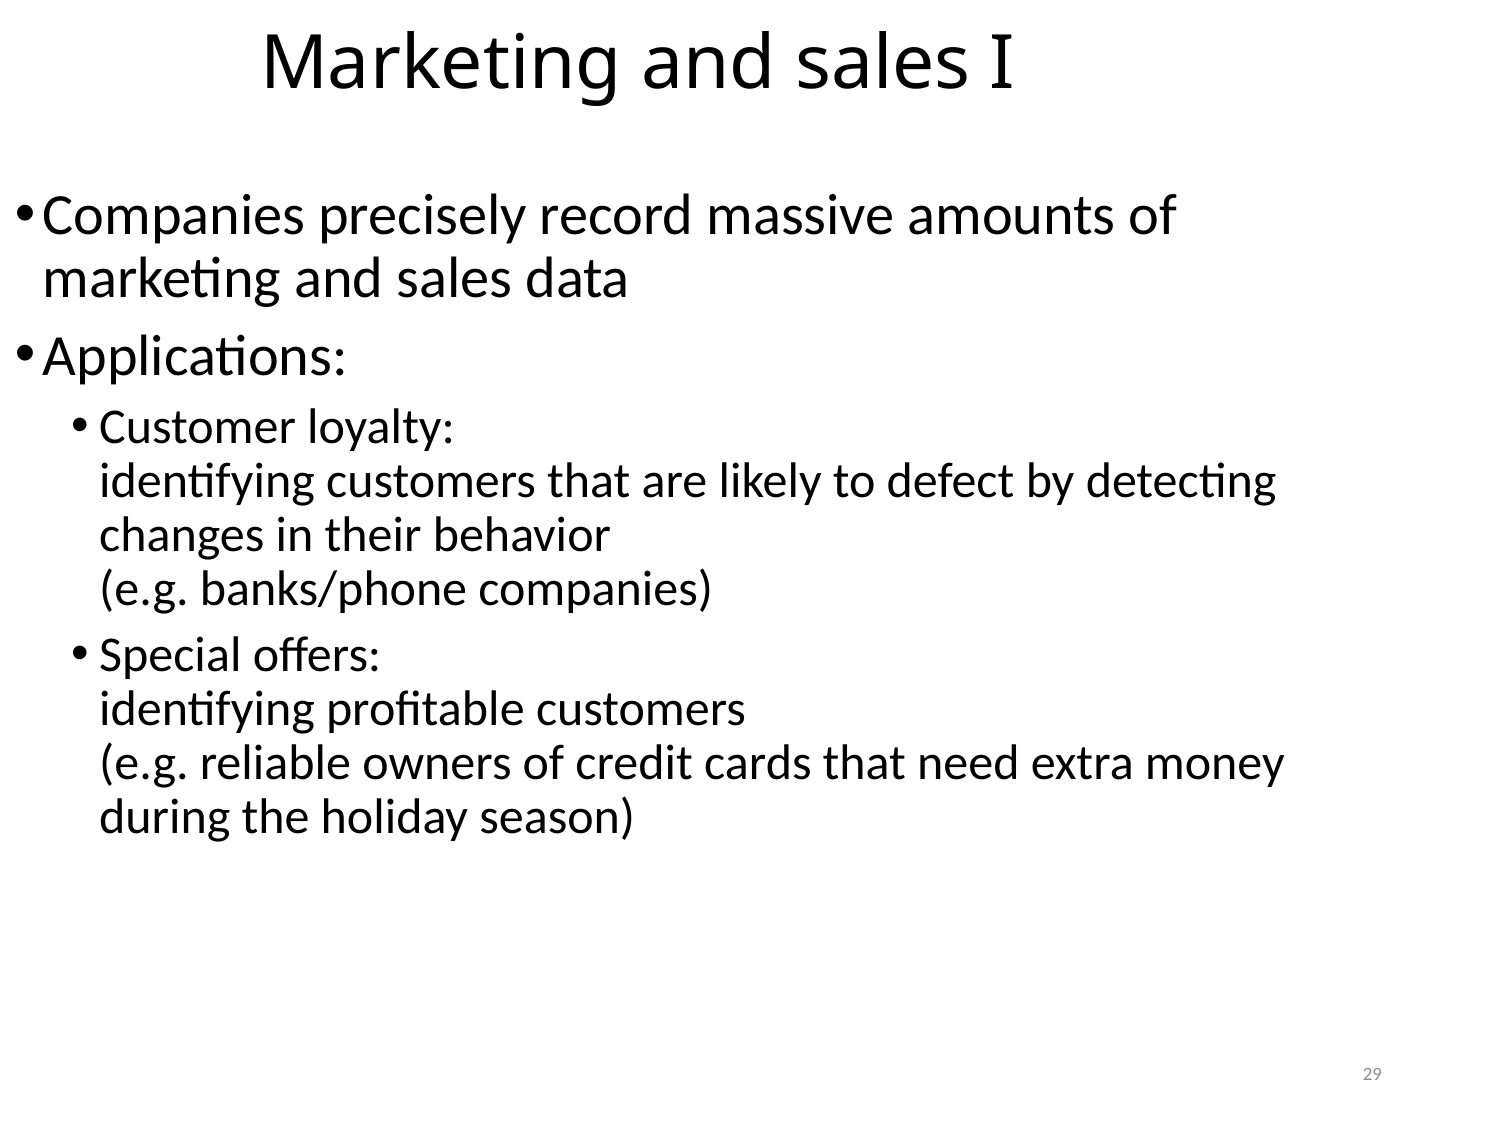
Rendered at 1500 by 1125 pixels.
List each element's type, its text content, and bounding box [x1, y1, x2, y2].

slide_number 29 [1059, 1042, 1397, 1103]
title Marketing and sales I [245, 0, 1500, 159]
list Companies precisely record massive amounts of marketing and sales data Applications: Customer loyalty: identifying customers that are likely to defect by detecting changes in their behavior (e.g. banks/phone companies) Special offers: identifying profitable customers (e.g. reliable owners of credit cards that need extra money during the holiday season) [0, 177, 1350, 852]
